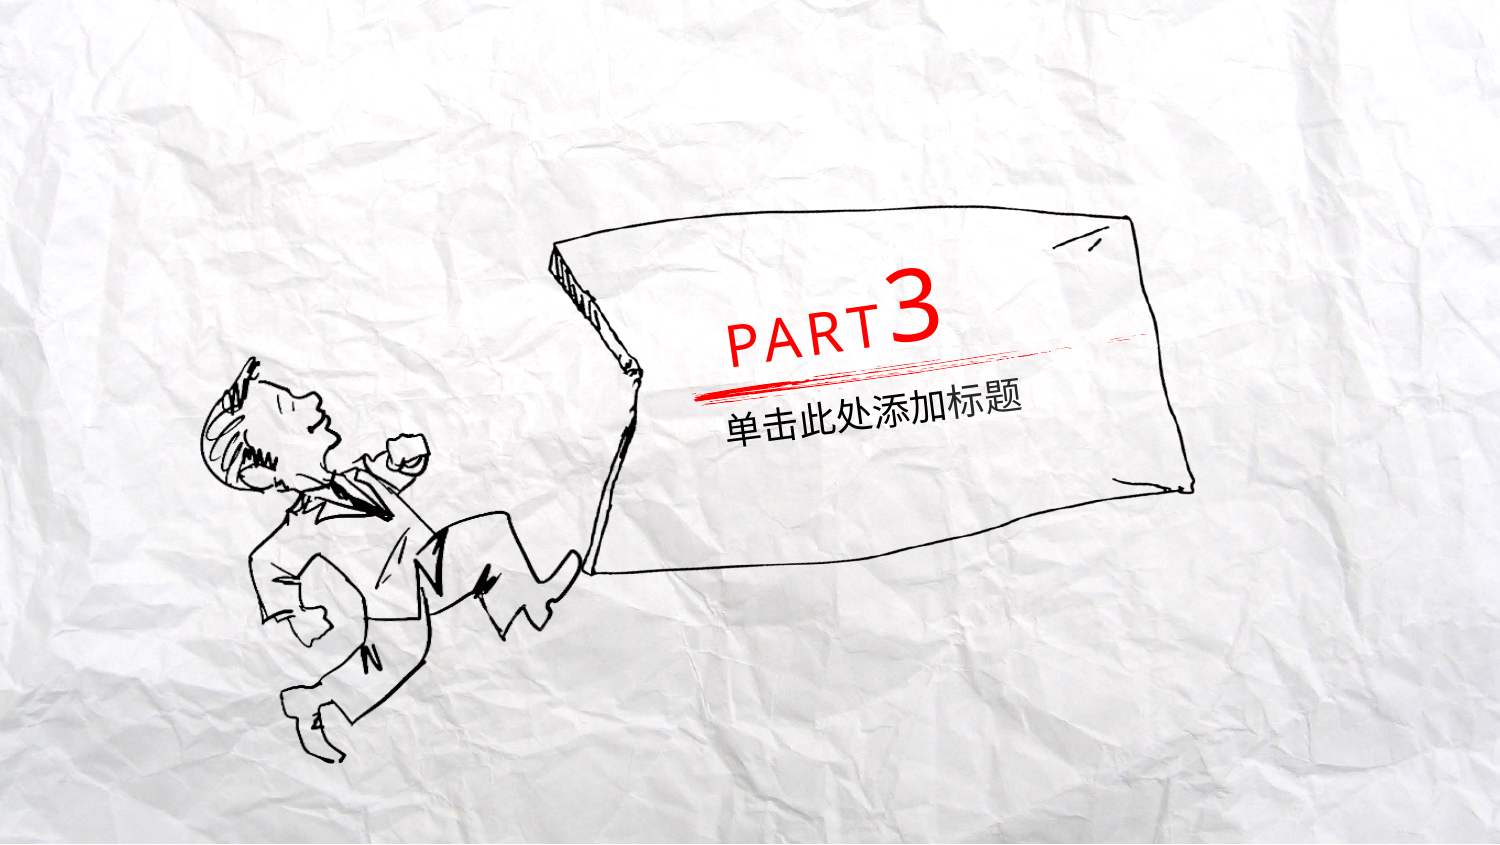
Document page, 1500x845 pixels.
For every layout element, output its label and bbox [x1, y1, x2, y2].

picture [0, 0, 1500, 844]
text_box [689, 360, 1150, 380]
